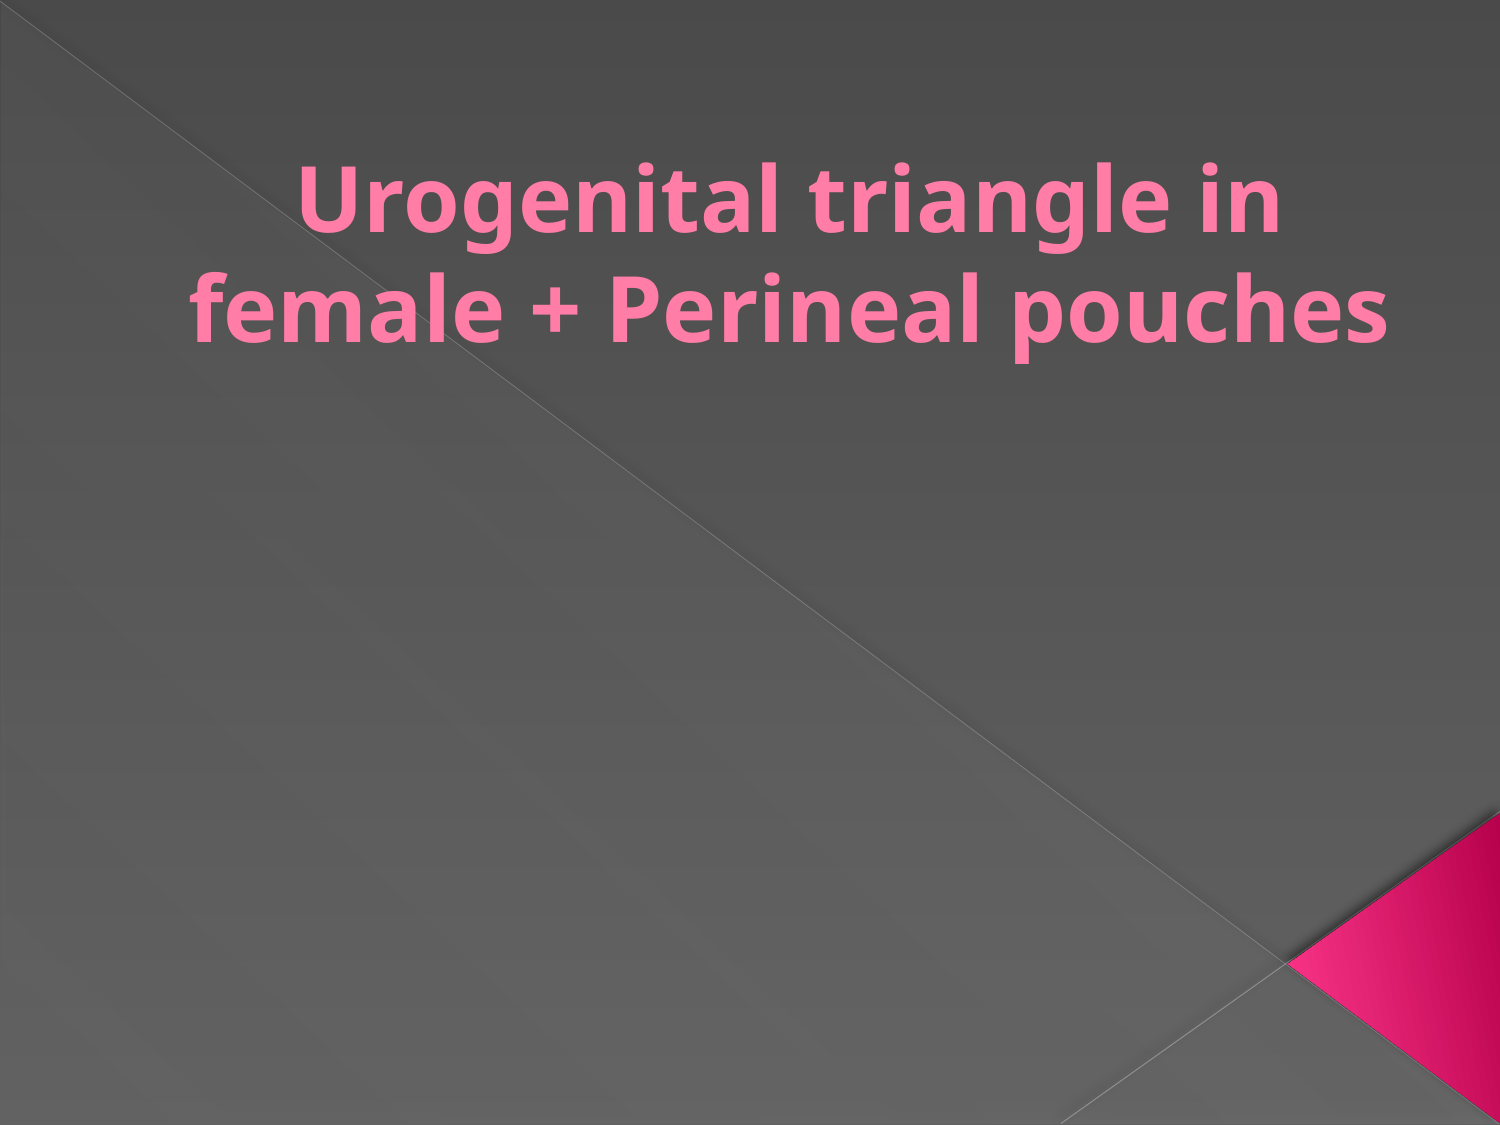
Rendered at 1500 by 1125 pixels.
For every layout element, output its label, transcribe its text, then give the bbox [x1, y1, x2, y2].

title Urogenital triangle in female + Perineal pouches [88, 127, 1412, 369]
